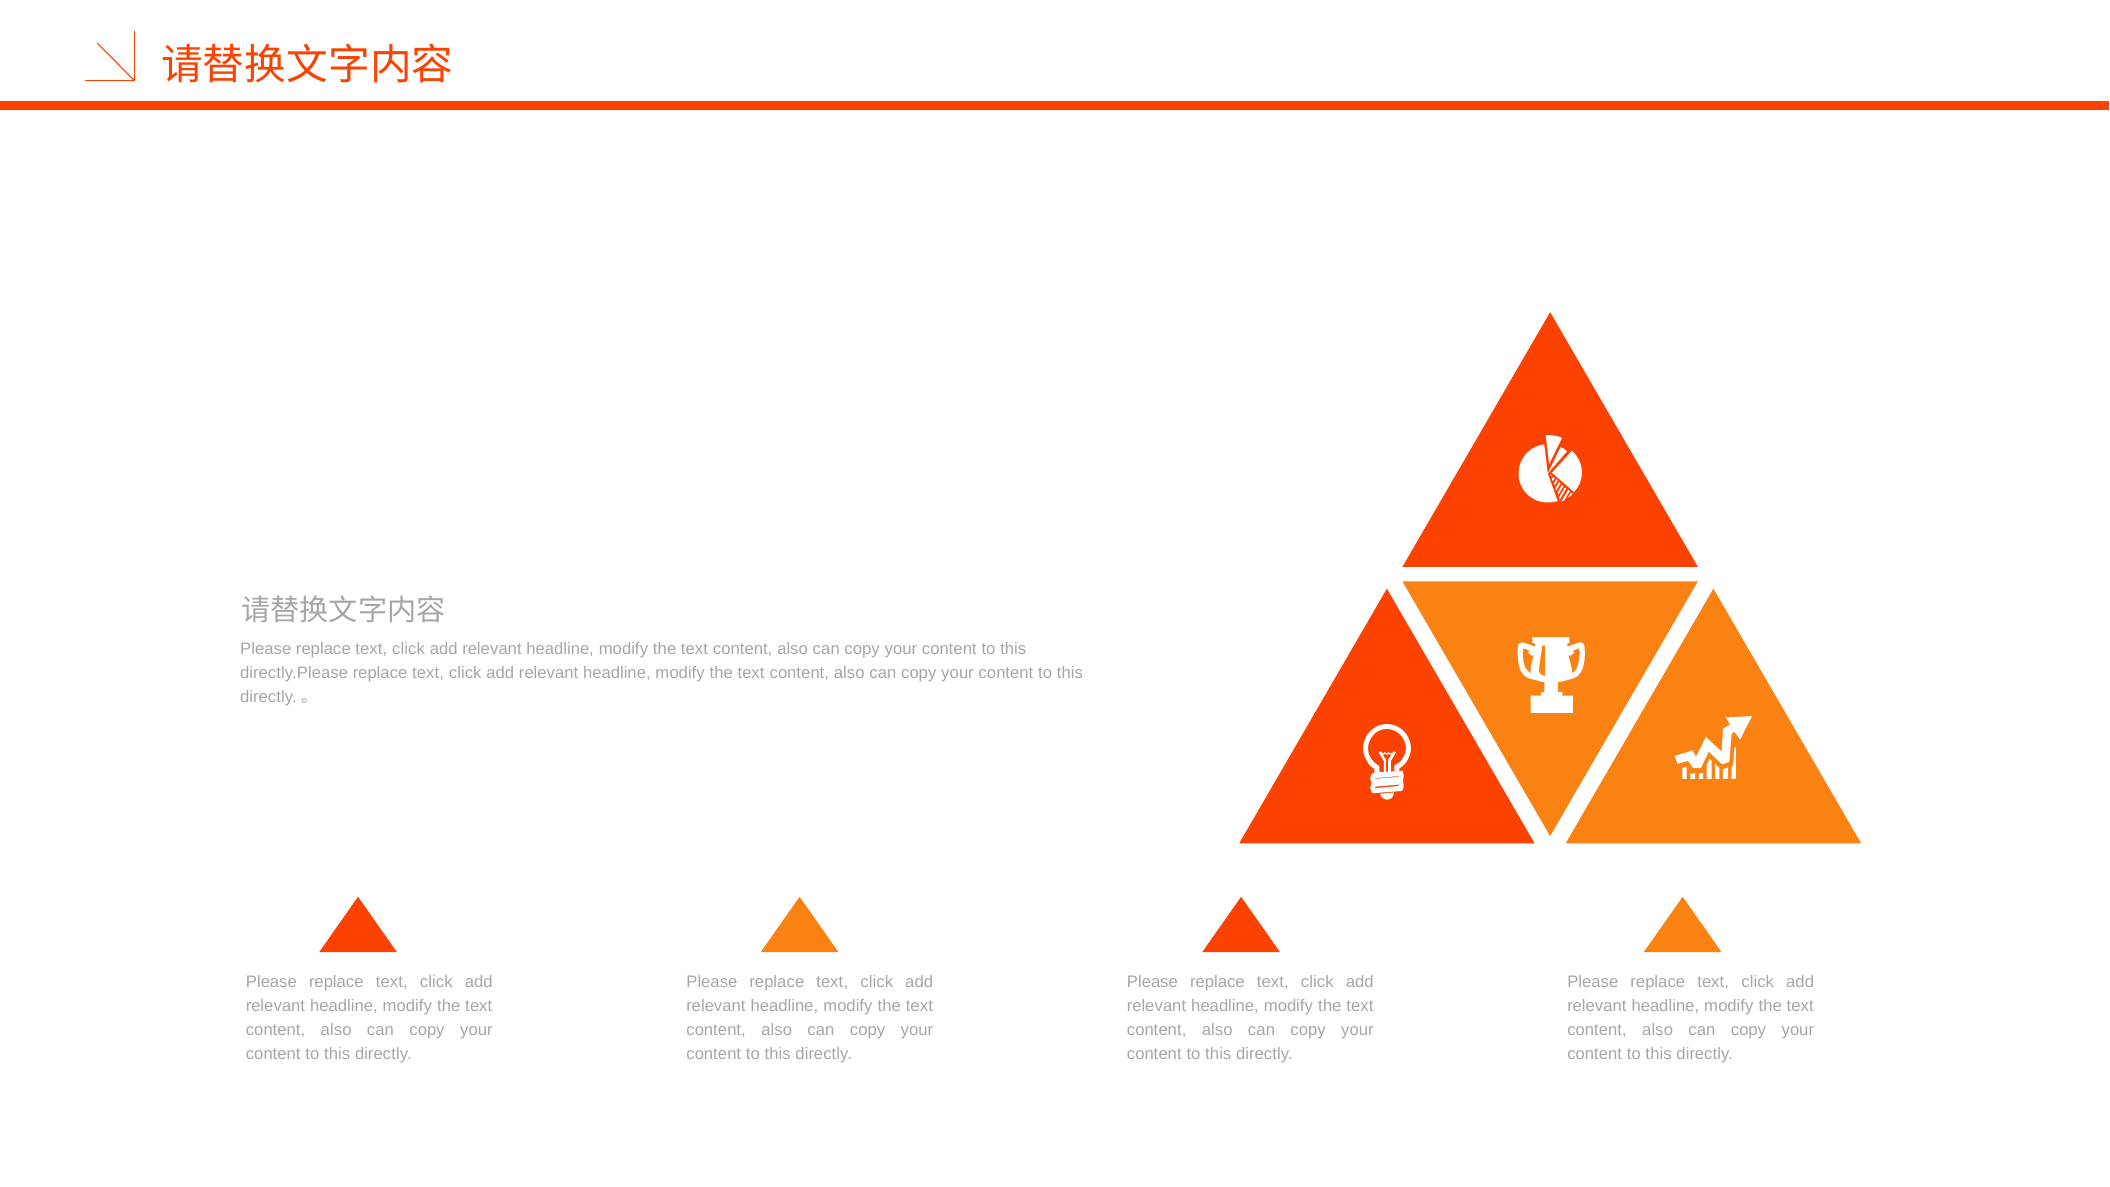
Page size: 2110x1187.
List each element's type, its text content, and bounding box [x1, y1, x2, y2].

text_box [758, 894, 841, 954]
text_box [317, 894, 399, 954]
text_box Please replace text, click add relevant headline, modify the text content, also can copy your content to this directly. [1552, 959, 1830, 1070]
text_box [1200, 894, 1283, 954]
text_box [1565, 588, 1862, 844]
text_box Please replace text, click add relevant headline, modify the text content, also can copy your content to this directly. [671, 959, 949, 1070]
text_box Please replace text, click add relevant headline, modify the text content, also can copy your content to this directly.Please replace text, click add relevant headline, modify the text content, also can copy your content to this directly.。 [225, 626, 1143, 713]
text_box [1402, 581, 1698, 837]
text_box Please replace text, click add relevant headline, modify the text content, also can copy your content to this directly. [1112, 959, 1389, 1070]
text_box Please replace text, click add relevant headline, modify the text content, also can copy your content to this directly. [231, 959, 508, 1070]
text_box [1641, 894, 1724, 954]
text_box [1402, 312, 1698, 567]
text_box 请替换文字内容 [145, 22, 500, 94]
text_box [1239, 588, 1535, 844]
text_box 请替换文字内容 [226, 577, 461, 626]
